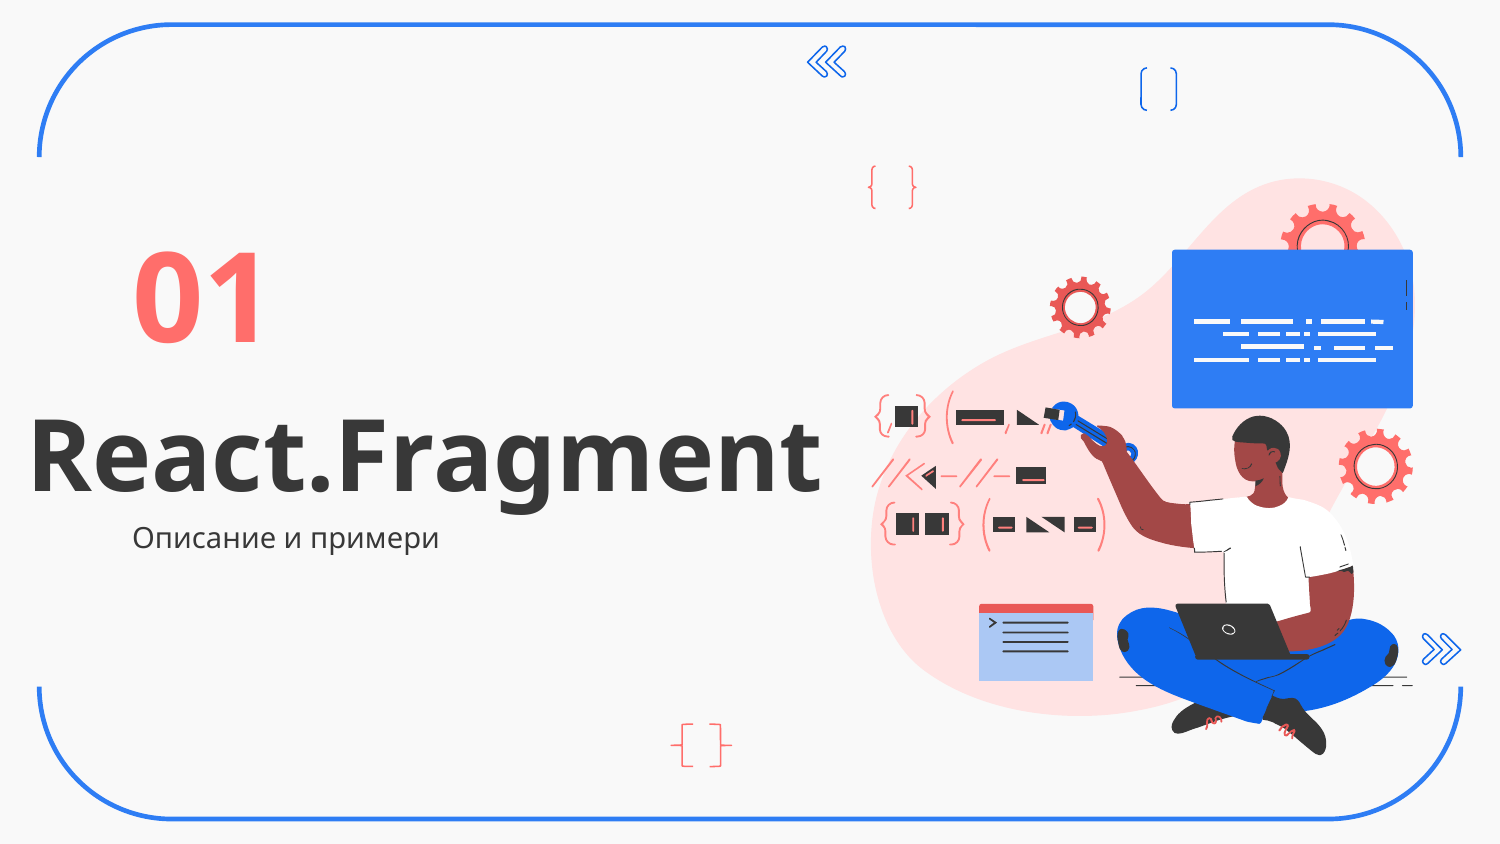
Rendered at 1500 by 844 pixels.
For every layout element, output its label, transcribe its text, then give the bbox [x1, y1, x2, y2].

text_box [868, 178, 1424, 756]
title 01 [116, 217, 388, 368]
subtitle Описание и примери [116, 504, 847, 567]
text_box [871, 166, 913, 176]
title React.Fragment [11, 376, 863, 527]
text_box [1141, 67, 1177, 111]
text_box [670, 723, 732, 767]
